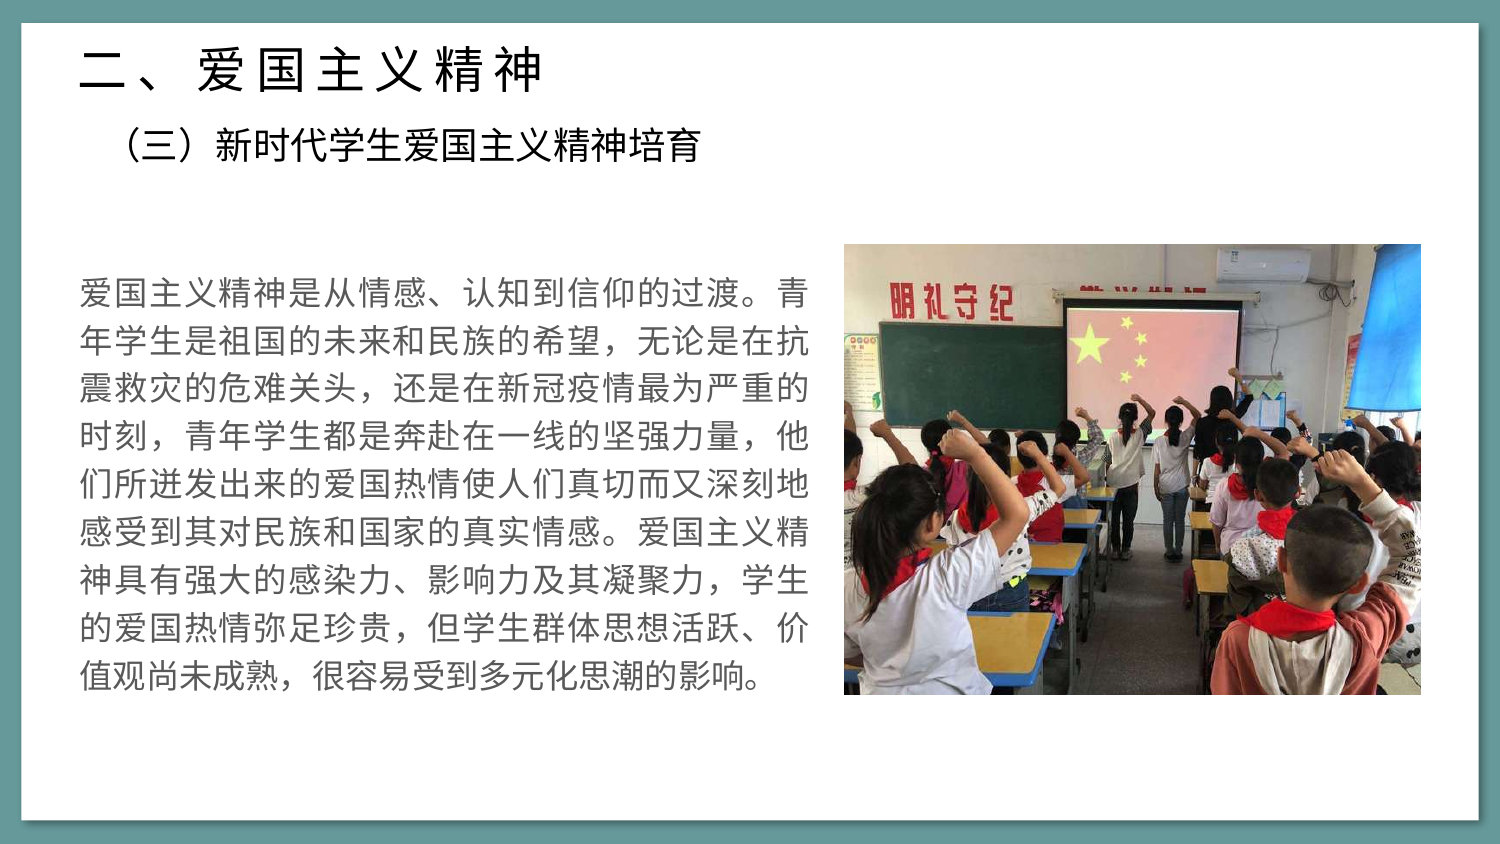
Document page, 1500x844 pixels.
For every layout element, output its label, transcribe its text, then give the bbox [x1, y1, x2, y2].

text_box 二、爱国主义精神 [64, 32, 764, 105]
text_box 爱国主义精神是从情感、认知到信仰的过渡。青年学生是祖国的未来和民族的希望，无论是在抗震救灾的危难关头，还是在新冠疫情最为严重的时刻，青年学生都是奔赴在一线的坚强力量，他们所迸发出来的爱国热情使人们真切而又深刻地感受到其对民族和国家的真实情感。爱国主义精神具有强大的感染力、影响力及其凝聚力，学生的爱国热情弥足珍贵，但学生群体思想活跃、价值观尚未成熟，很容易受到多元化思潮的影响。 [64, 256, 825, 703]
text_box （三）新时代学生爱国主义精神培育 [88, 114, 719, 175]
picture [844, 244, 1422, 695]
